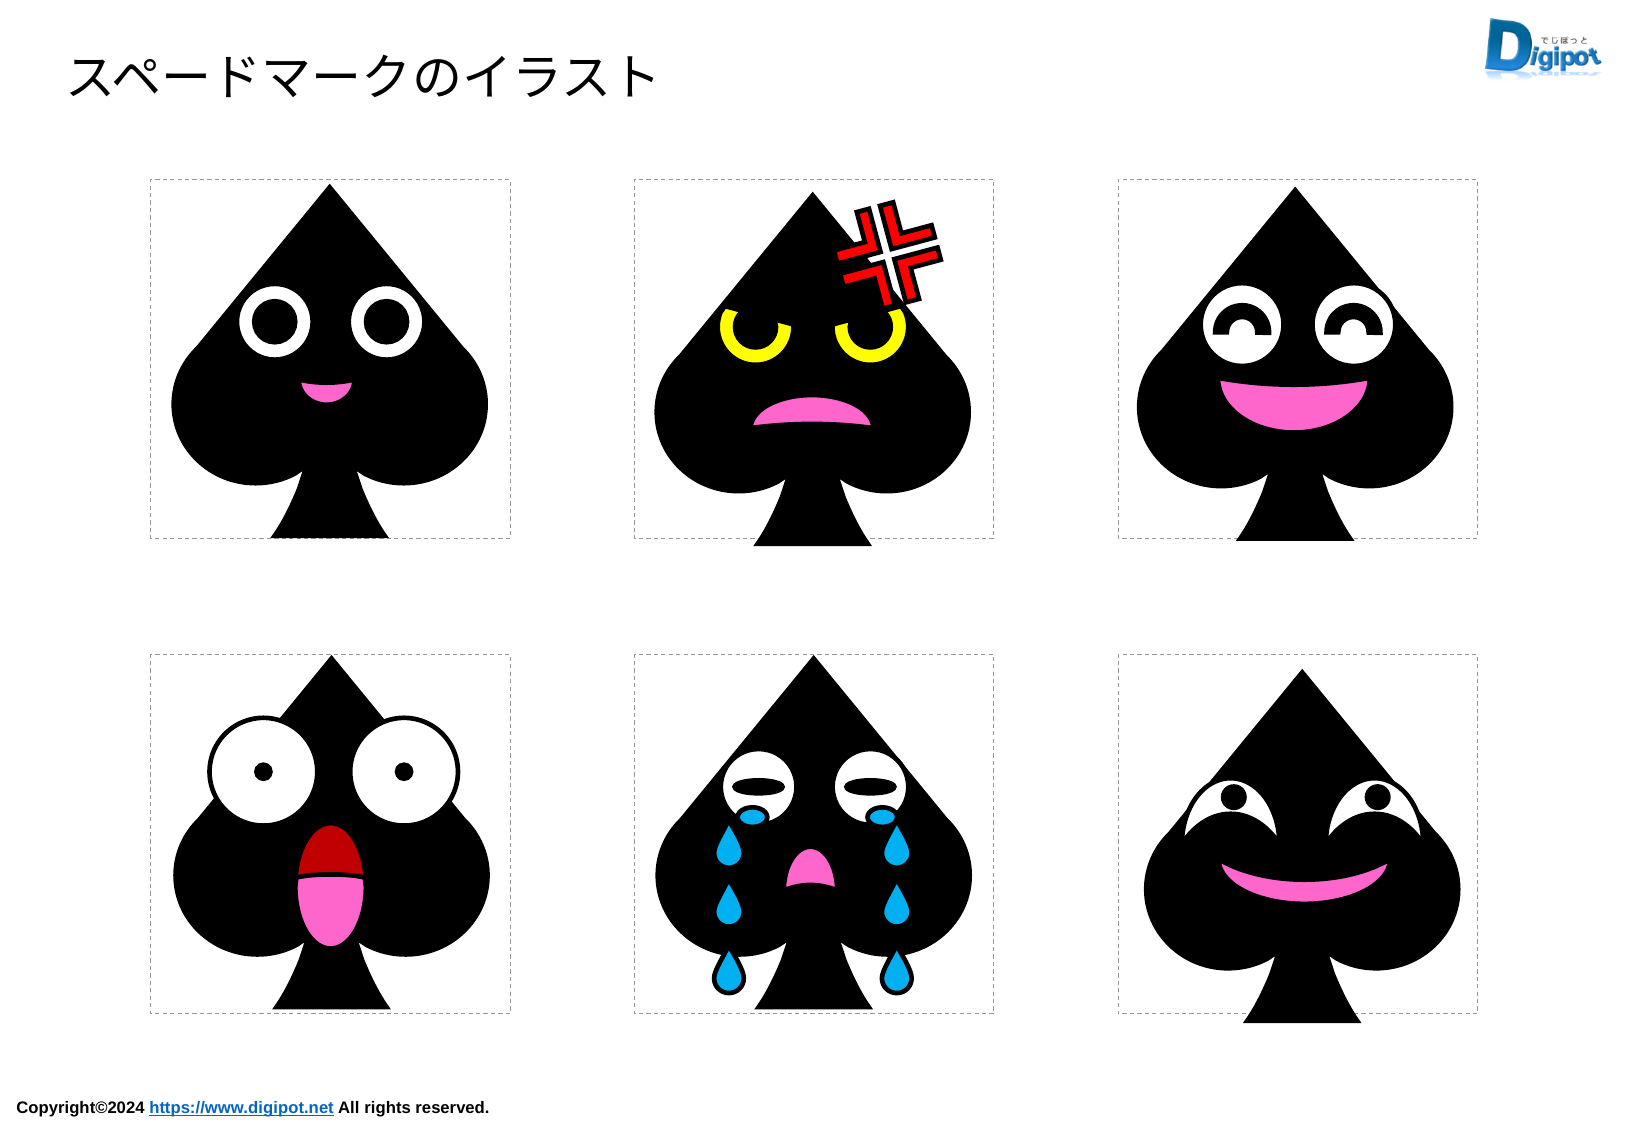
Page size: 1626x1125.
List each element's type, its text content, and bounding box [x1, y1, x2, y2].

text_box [1146, 672, 1459, 1021]
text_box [656, 195, 969, 544]
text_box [173, 187, 486, 536]
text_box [657, 658, 970, 1007]
text_box スペードマークのイラスト [50, 38, 676, 113]
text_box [1139, 190, 1452, 539]
picture [1485, 18, 1602, 82]
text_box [175, 658, 488, 1007]
